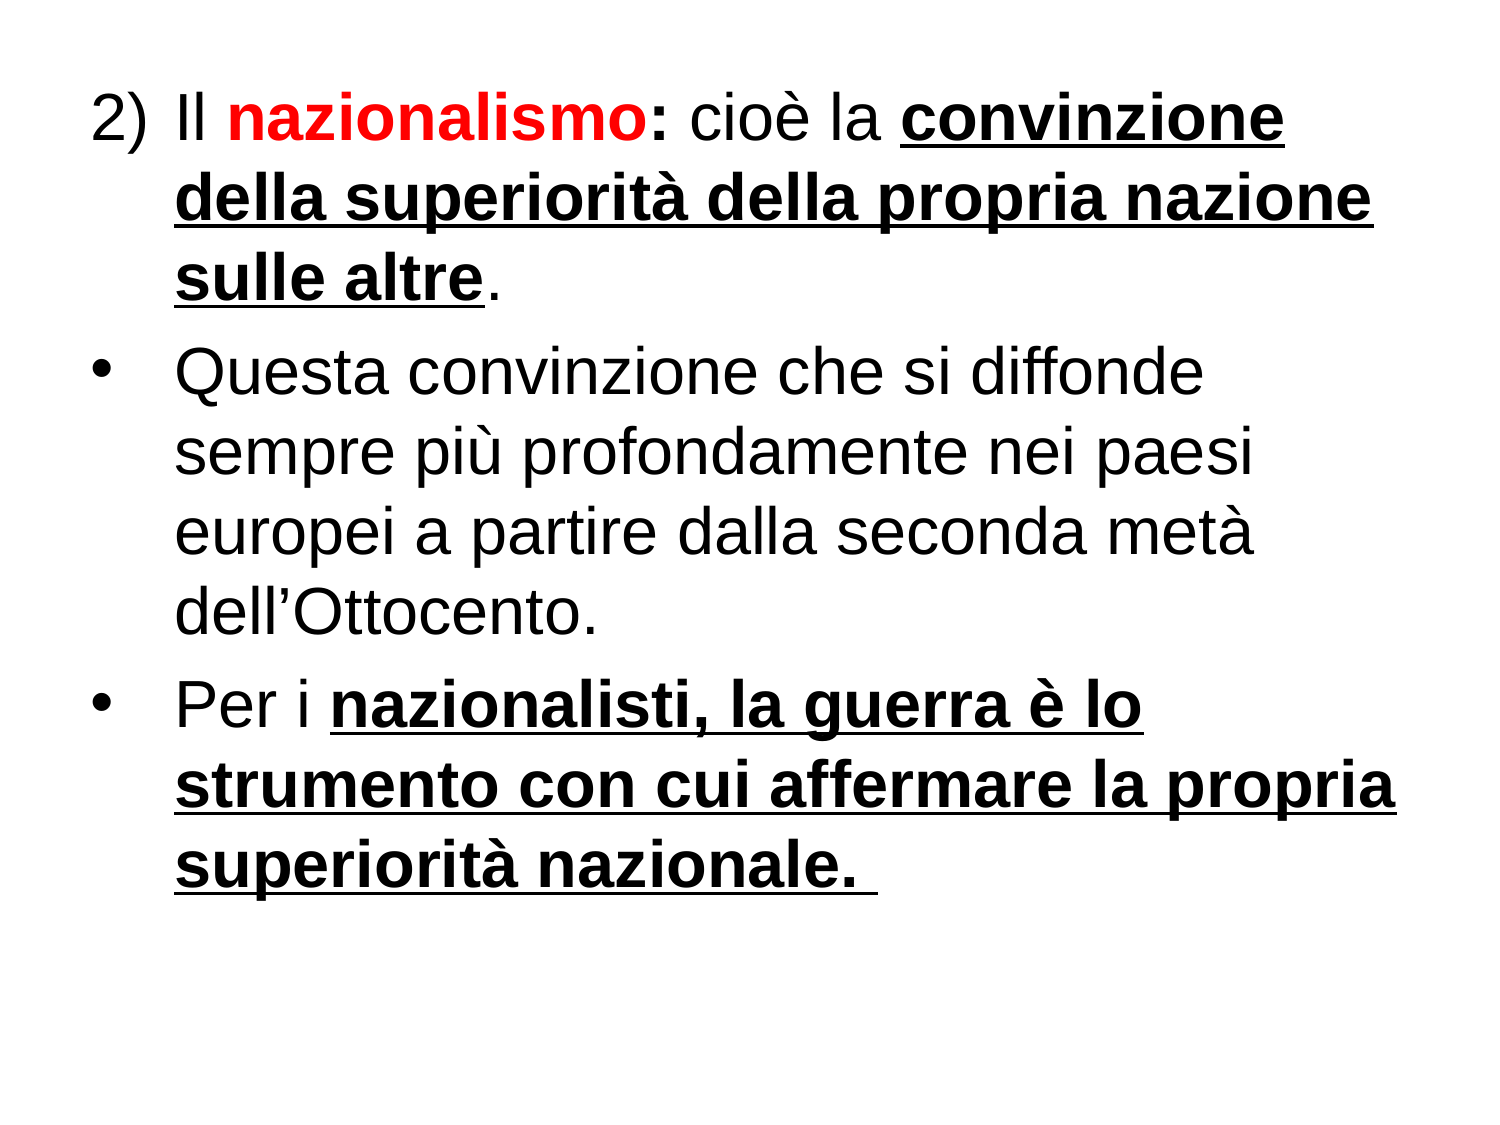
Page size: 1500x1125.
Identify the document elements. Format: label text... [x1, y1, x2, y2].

list Il nazionalismo: cioè la convinzione della superiorità della propria nazione sulle altre. Questa convinzione che si diffonde sempre più profondamente nei paesi europei a partire dalla seconda metà dell’Ottocento. Per i nazionalisti, la guerra è lo strumento con cui affermare la propria superiorità nazionale. [75, 66, 1425, 1005]
